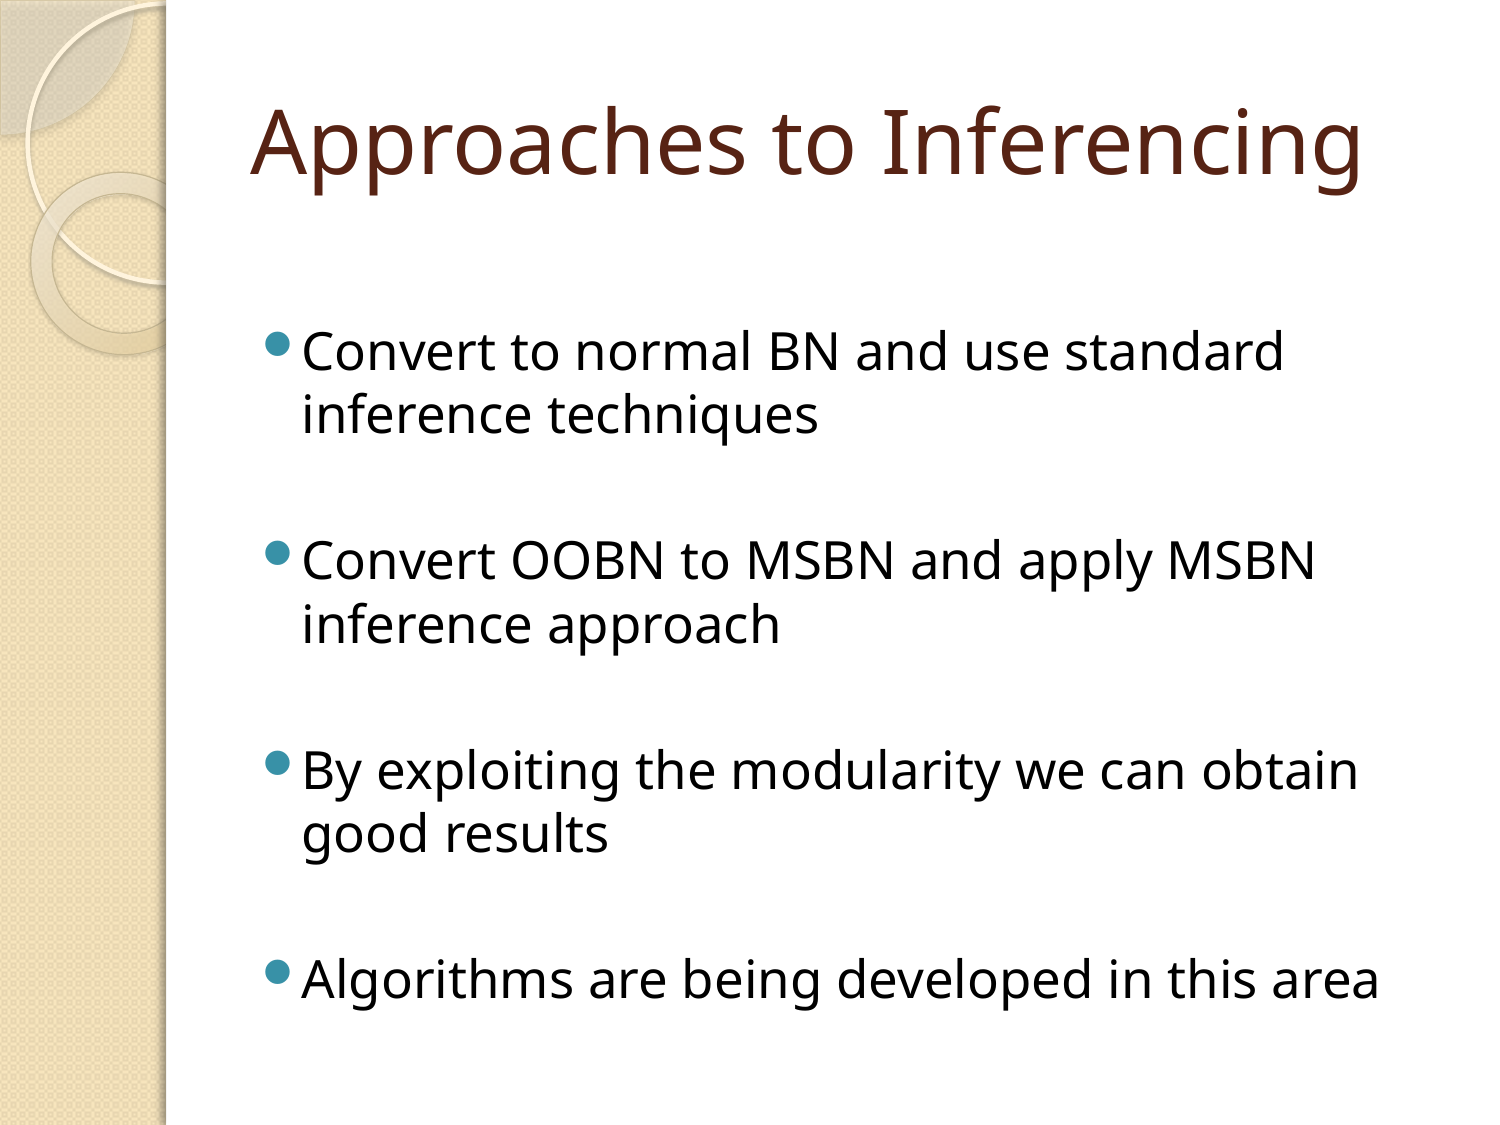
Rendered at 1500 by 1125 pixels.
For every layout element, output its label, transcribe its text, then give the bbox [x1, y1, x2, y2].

list Convert to normal BN and use standard inference techniques Convert OOBN to MSBN and apply MSBN inference approach By exploiting the modularity we can obtain good results Algorithms are being developed in this area [235, 237, 1466, 1025]
title Approaches to Inferencing [235, 45, 1466, 233]
